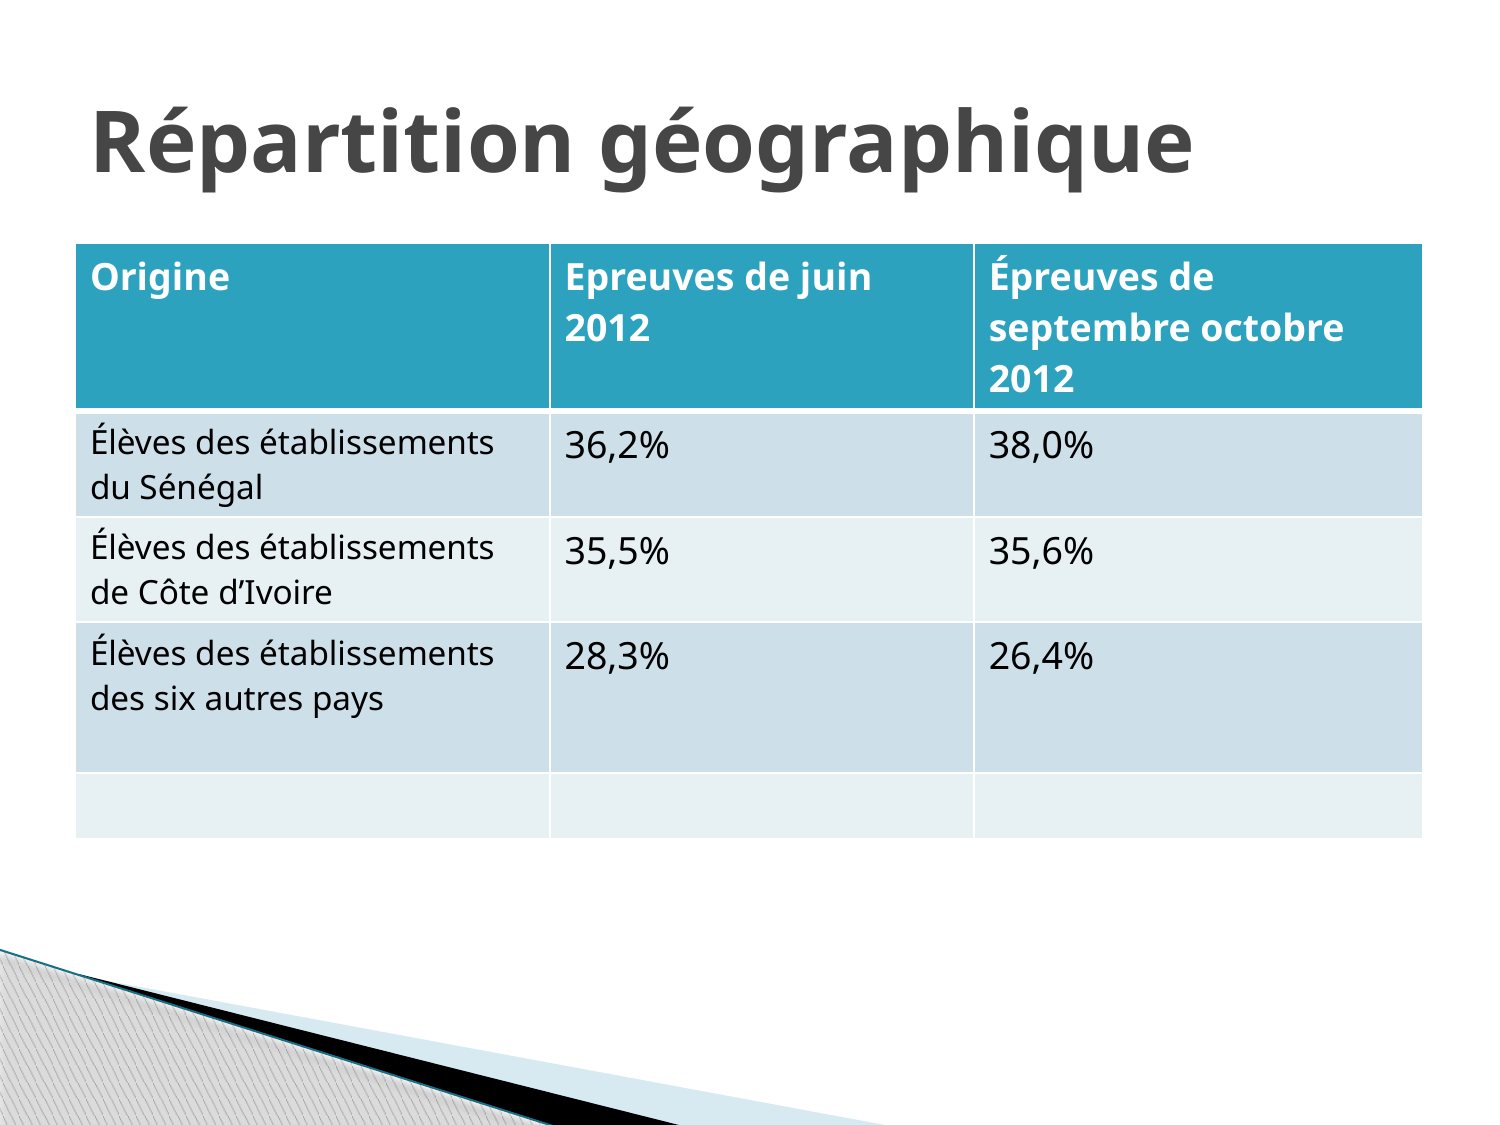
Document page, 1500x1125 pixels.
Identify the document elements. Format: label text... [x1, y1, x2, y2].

table_cell 35,5% [551, 518, 973, 621]
table_cell [975, 774, 1422, 838]
table_cell 35,6% [975, 518, 1422, 621]
table_header Epreuves de juin 2012 [551, 244, 973, 408]
table_cell 26,4% [975, 623, 1422, 772]
table_cell 36,2% [551, 414, 973, 516]
table_cell [76, 774, 549, 838]
table_cell Élèves des établissements des six autres pays [76, 623, 549, 772]
table_cell Élèves des établissements de Côte d’Ivoire [76, 518, 549, 621]
table_header Épreuves de septembre octobre 2012 [975, 244, 1422, 408]
table_cell 28,3% [551, 623, 973, 772]
table_cell [551, 774, 973, 838]
table_cell 38,0% [975, 414, 1422, 516]
table_header Origine [76, 244, 549, 408]
table_cell Élèves des établissements du Sénégal [76, 414, 549, 516]
title Répartition géographique [75, 45, 1425, 233]
